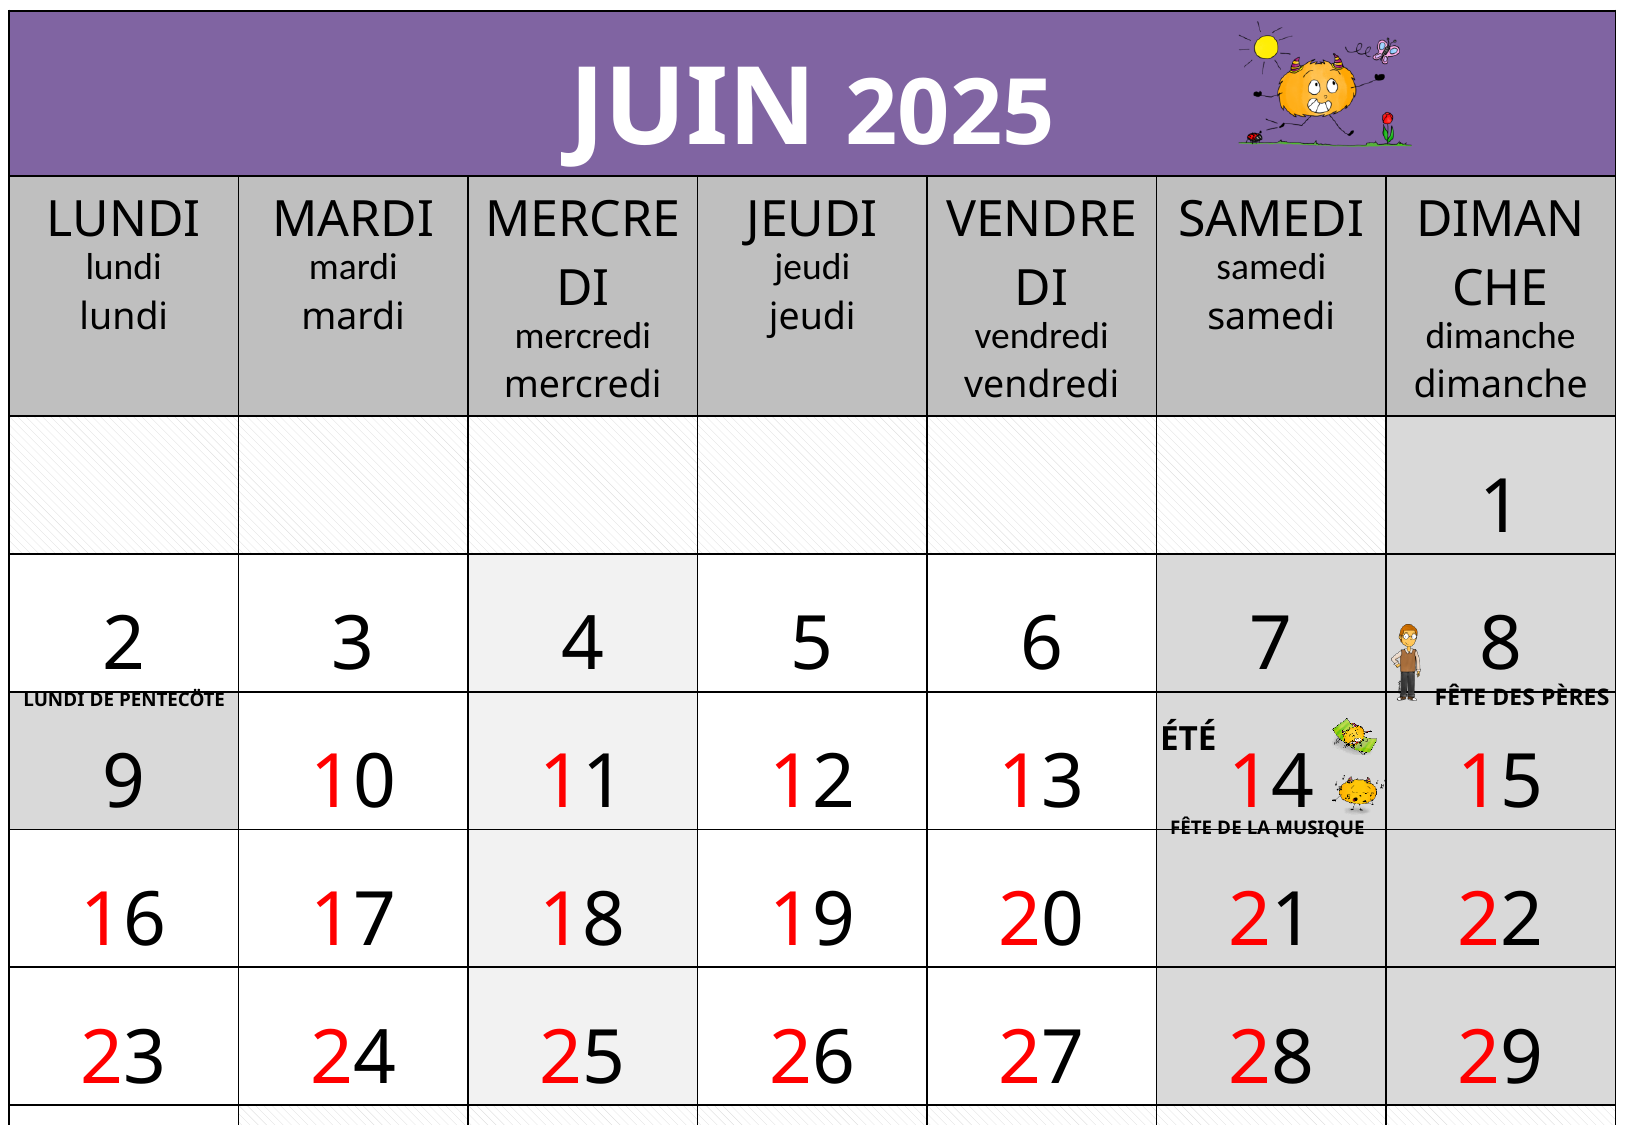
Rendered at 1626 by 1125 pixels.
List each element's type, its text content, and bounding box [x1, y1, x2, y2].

table_cell 11 [469, 693, 697, 829]
table_cell [698, 417, 926, 553]
table_cell VENDREDI vendredi vendredi [928, 177, 1156, 415]
table_cell [469, 417, 697, 553]
table_cell 27 [928, 968, 1156, 1104]
table_cell 19 [698, 830, 926, 966]
table_cell [1157, 417, 1385, 553]
table_cell 18 [469, 830, 697, 966]
picture [1390, 624, 1422, 704]
table_cell LUNDI lundi lundi [10, 177, 238, 415]
table_cell [928, 417, 1156, 553]
table_cell [698, 1106, 926, 1125]
table_cell [1157, 1106, 1385, 1125]
table_cell 7 [1157, 555, 1385, 691]
table_cell [10, 417, 238, 553]
table_cell 30 [10, 1106, 238, 1125]
table_cell MERCREDI mercredi mercredi [469, 177, 697, 415]
table_cell 1 [1387, 417, 1615, 553]
text_box ÉTÉ [1145, 709, 1352, 765]
table_cell 17 [239, 830, 467, 966]
table_cell 10 [239, 693, 467, 829]
text_box FÊTE DE LA MUSIQUE [1107, 808, 1379, 846]
table_cell [928, 1106, 1156, 1125]
table_cell 22 [1387, 830, 1615, 966]
table_cell [239, 417, 467, 553]
table_cell 26 [698, 968, 926, 1104]
table_cell 8 [1387, 555, 1615, 674]
table_cell 21 [1157, 830, 1385, 966]
table_cell 2 [10, 555, 238, 680]
table_cell MARDI mardi mardi [239, 177, 467, 415]
table_cell 6 [928, 555, 1156, 691]
table_cell SAMEDI samedi samedi [1157, 177, 1385, 415]
table_cell [469, 1106, 697, 1125]
table_cell 24 [239, 968, 467, 1104]
text_box FÊTE DES PÈRES [1400, 674, 1625, 717]
table_cell JEUDI jeudi jeudi [698, 177, 926, 415]
table_cell 23 [10, 968, 238, 1104]
table_header JUIN 2025 [10, 12, 1615, 175]
table_cell 28 [1157, 968, 1385, 1104]
picture [1234, 15, 1416, 158]
text_box LUNDI DE PENTECÖTE [0, 680, 240, 718]
table_cell 16 [10, 830, 238, 966]
table_cell 13 [928, 693, 1156, 829]
table_cell 9 [10, 718, 238, 829]
table_cell 15 [1387, 708, 1615, 829]
table_cell 12 [698, 693, 926, 829]
table_cell 14 [1157, 693, 1385, 808]
table_cell 5 [698, 555, 926, 691]
table_cell 20 [928, 830, 1156, 966]
table_cell 29 [1387, 968, 1615, 1104]
picture [1331, 718, 1377, 755]
table_cell [1387, 1106, 1615, 1125]
table_cell DIMANCHE dimanche dimanche [1387, 177, 1615, 415]
table_cell [239, 1106, 467, 1125]
table_cell 25 [469, 968, 697, 1104]
picture [1331, 774, 1387, 818]
table_cell 4 [469, 555, 697, 691]
table_cell 3 [239, 555, 467, 691]
